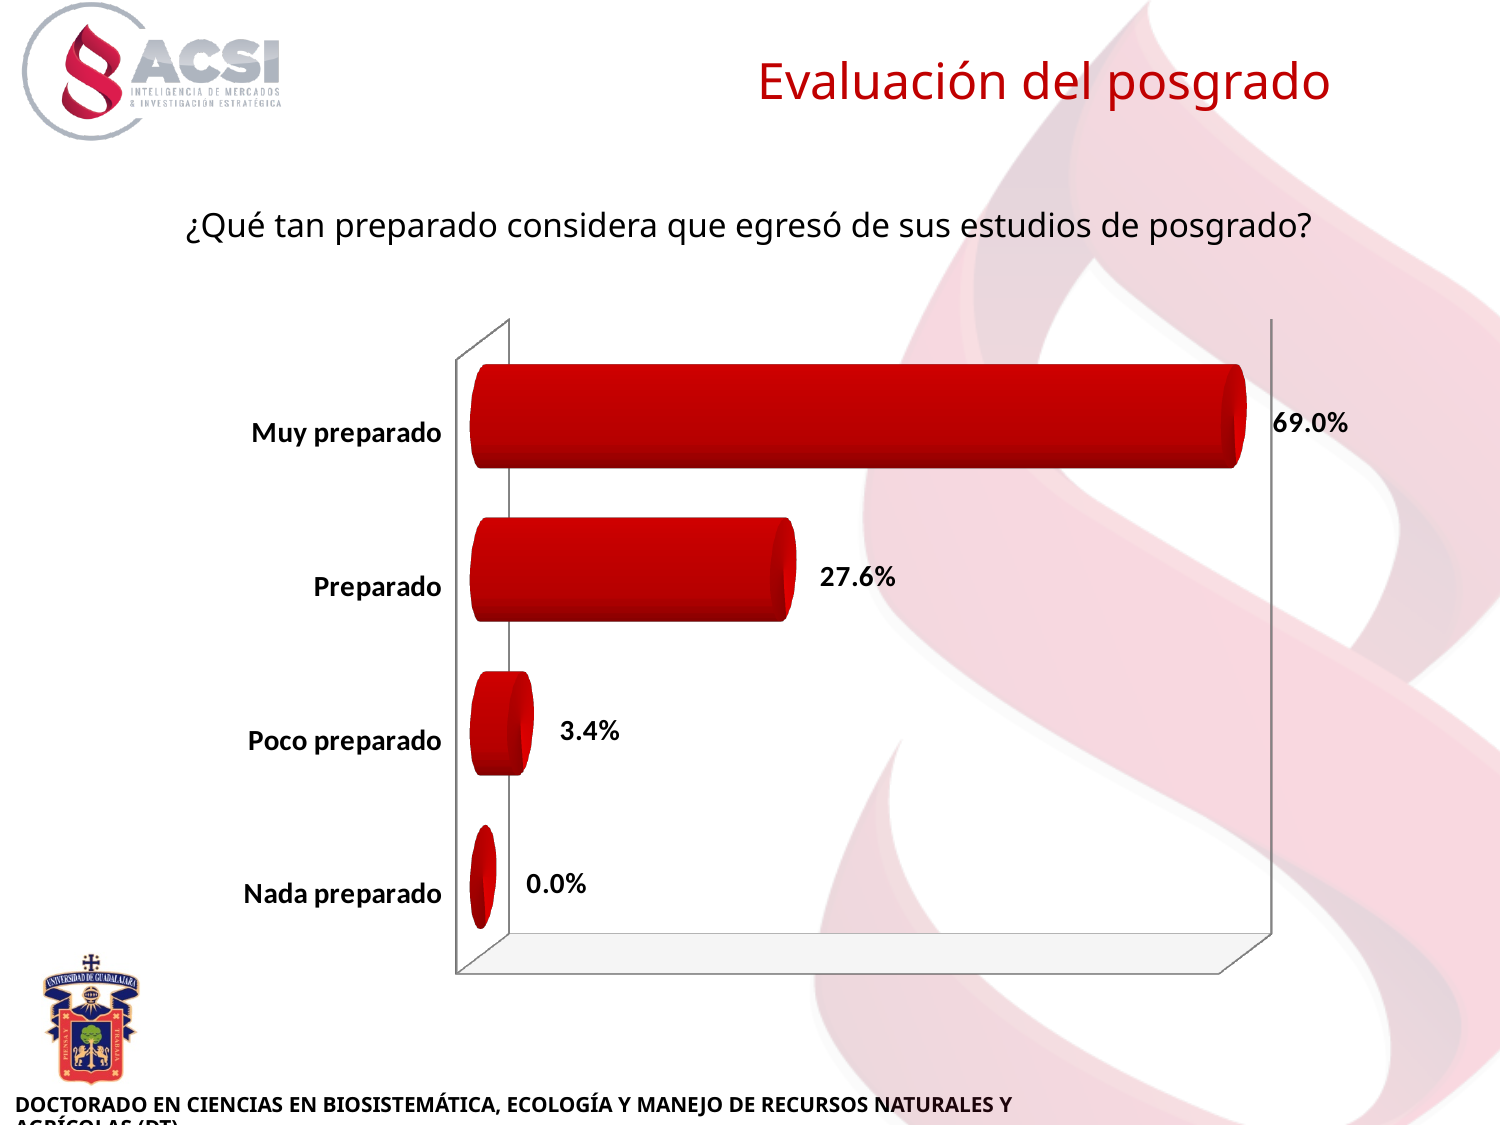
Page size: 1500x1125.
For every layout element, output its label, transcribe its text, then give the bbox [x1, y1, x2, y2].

text_box ¿Qué tan preparado considera que egresó de sus estudios de posgrado? [53, 200, 195, 253]
picture [41, 952, 141, 1088]
picture [10, 0, 292, 159]
chart [200, 148, 1448, 1019]
text_box Evaluación del posgrado [589, 42, 1500, 118]
